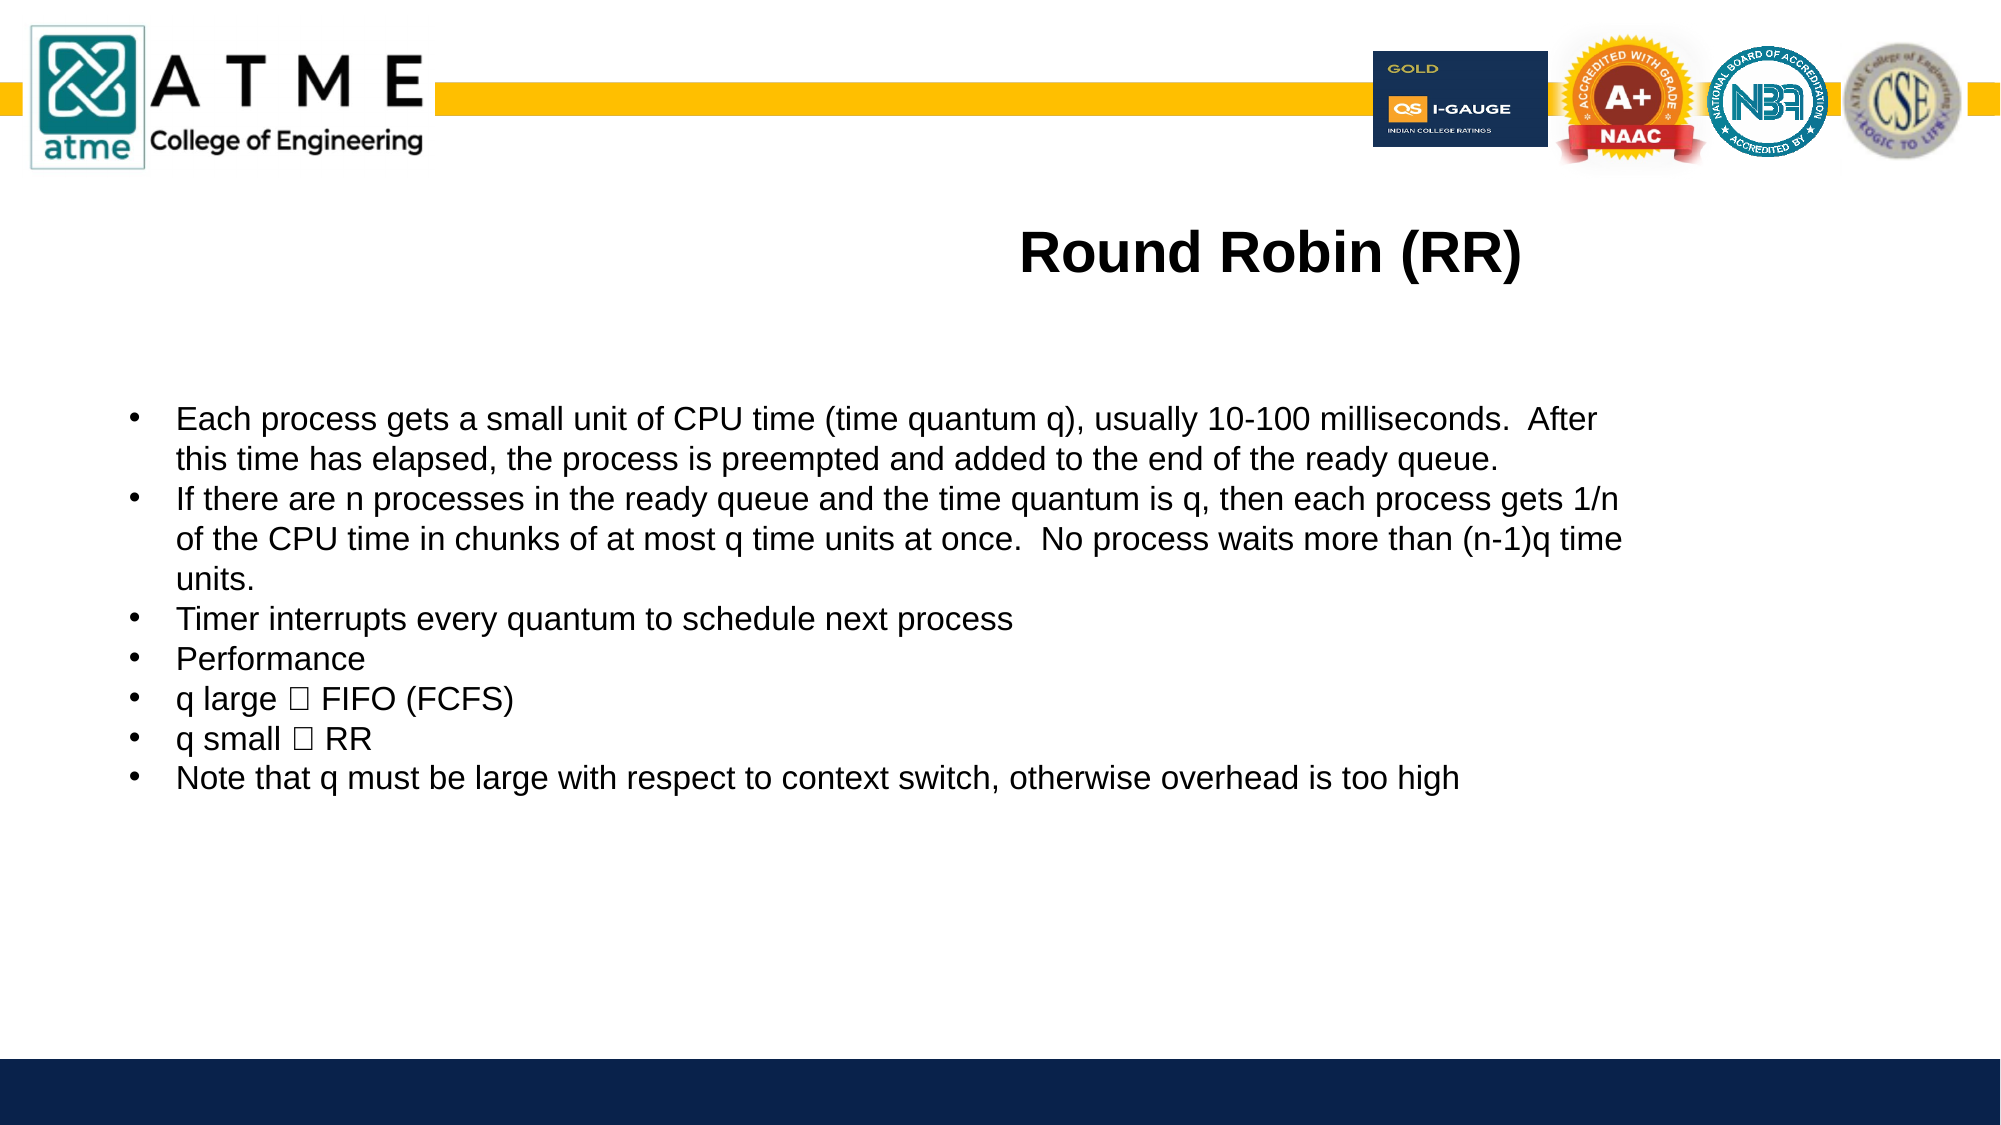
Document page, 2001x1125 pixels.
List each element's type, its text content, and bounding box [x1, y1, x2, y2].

text_box Round Robin (RR) [1004, 206, 1539, 292]
picture [1840, 26, 1968, 176]
picture [22, 15, 435, 178]
picture [1373, 20, 1828, 180]
text_box Each process gets a small unit of CPU time (time quantum q), usually 10-100 milliseconds. After this time has elapsed, the process is preempted and added to the end of the ready queue. If there are n processes in the ready queue and the time quantum is q, then each process gets 1/n of the CPU time in chunks of at most q time units at once. No process waits more than (n-1)q time units. Timer interrupts every quantum to schedule next process Performance q large  FIFO (FCFS) q small  RR Note that q must be large with respect to context switch, otherwise overhead is too high [114, 389, 1650, 804]
picture [0, 1059, 2001, 1125]
